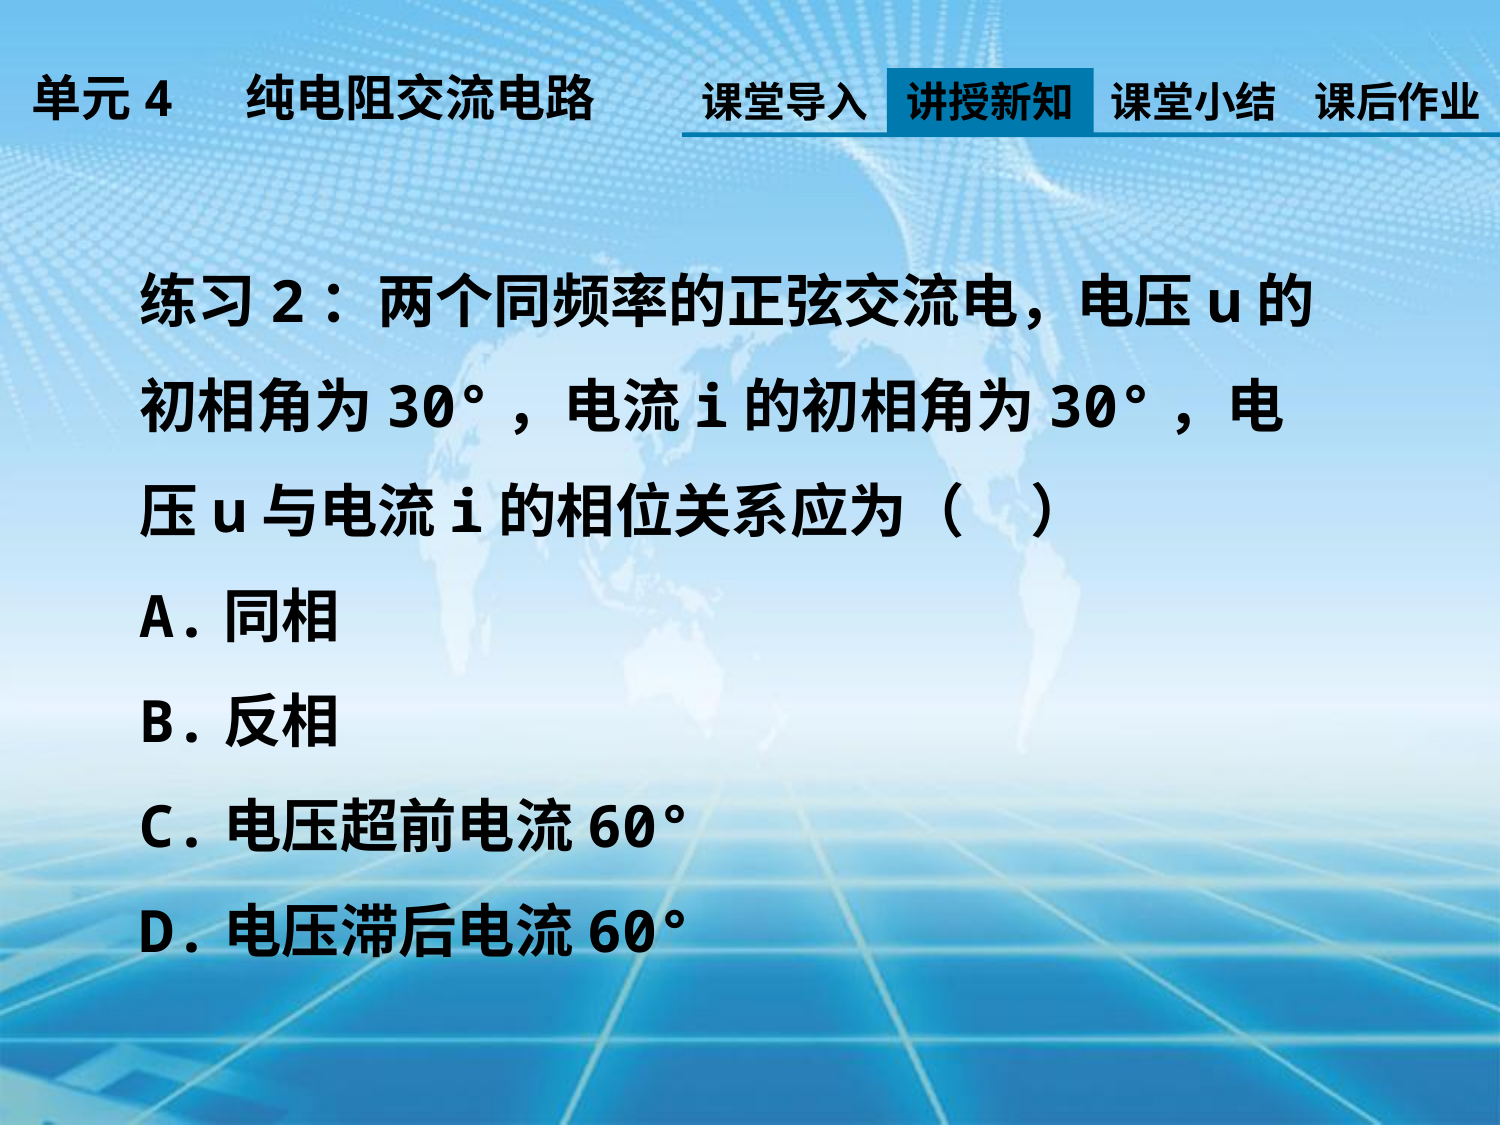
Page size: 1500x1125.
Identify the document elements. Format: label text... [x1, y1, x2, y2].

picture [0, 0, 1500, 1125]
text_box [16, 59, 1500, 135]
text_box 练习2：两个同频率的正弦交流电，电压u的初相角为30°，电流i的初相角为30°，电压u与电流i的相位关系应为（ ） A.同相 B.反相 C.电压超前电流60° D.电压滞后电流60° [125, 221, 1337, 972]
